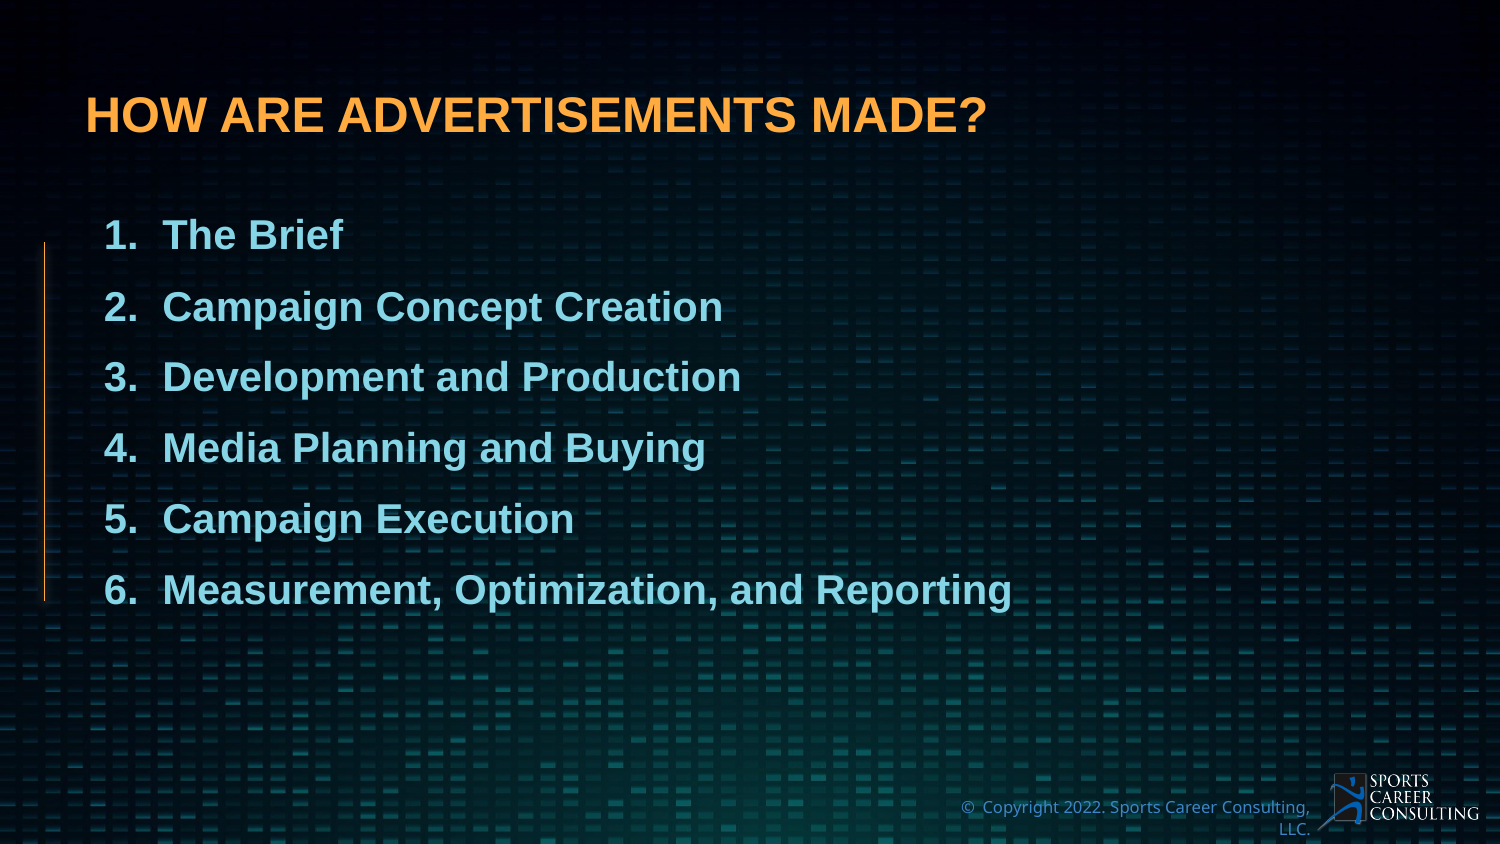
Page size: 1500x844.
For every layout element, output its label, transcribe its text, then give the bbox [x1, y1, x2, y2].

text_box © Copyright 2022. Sports Career Consulting, LLC. [914, 769, 1326, 844]
title HOW ARE ADVERTISEMENTS MADE? [70, 29, 1490, 158]
text_box The Brief Campaign Concept Creation Development and Production Media Planning and Buying Campaign Execution Measurement, Optimization, and Reporting [72, 193, 1482, 628]
picture [0, 0, 1500, 844]
